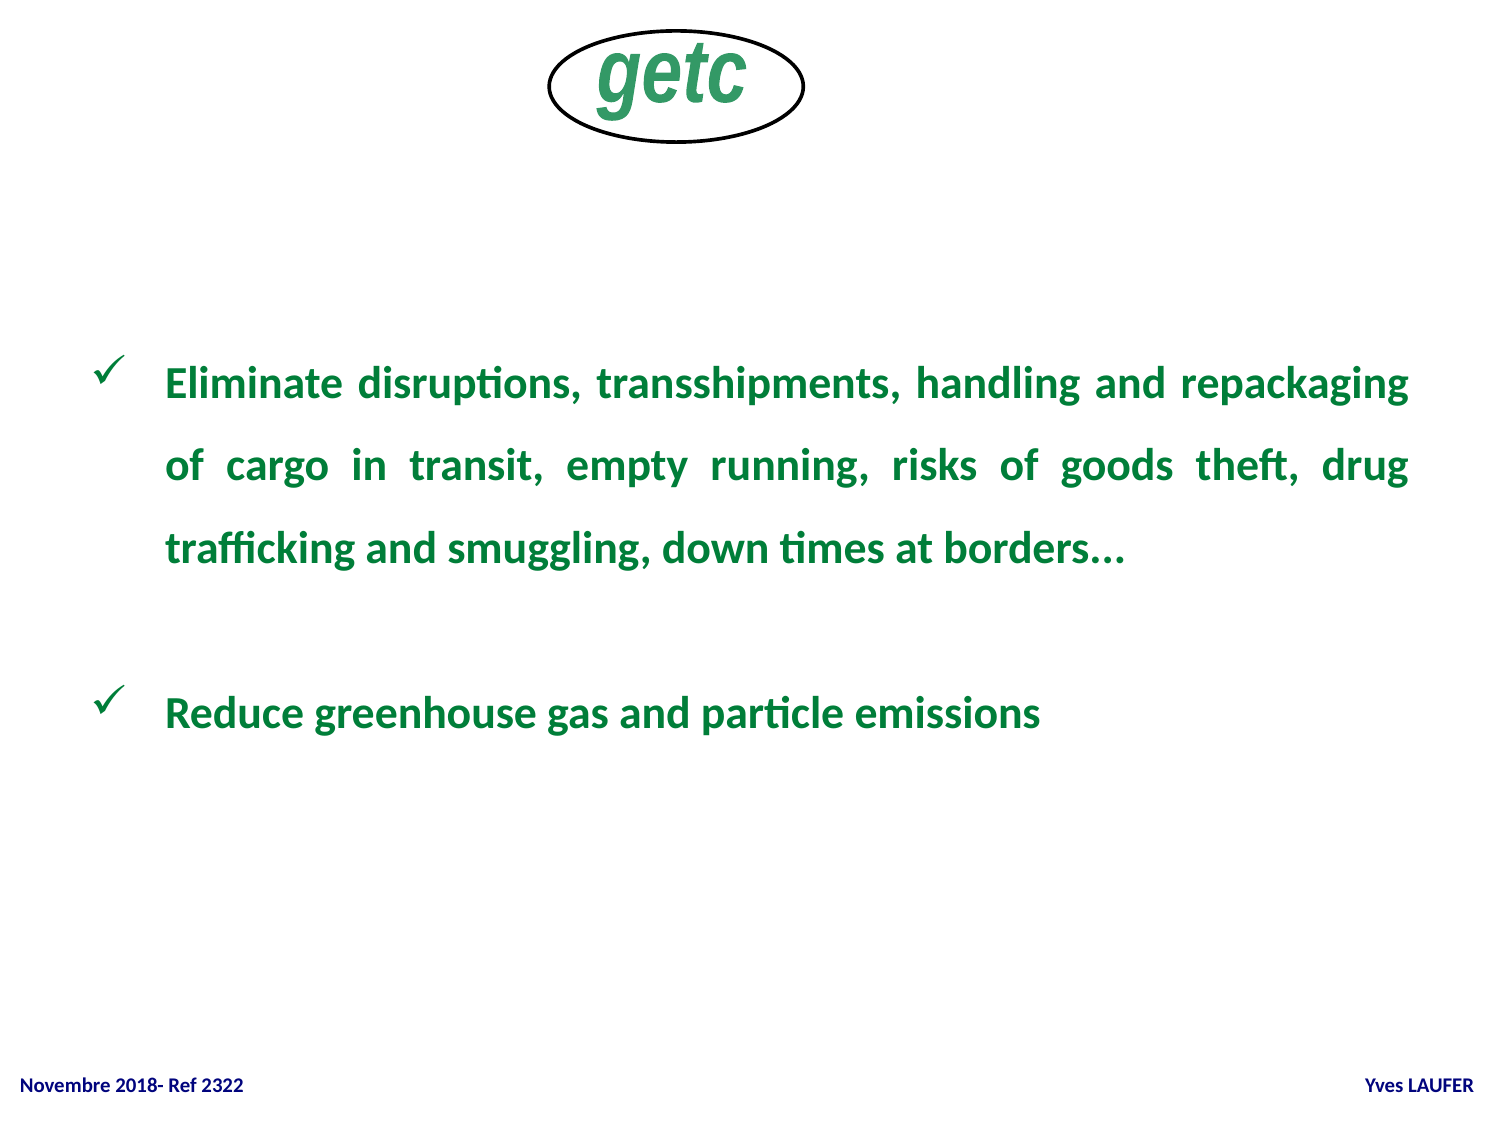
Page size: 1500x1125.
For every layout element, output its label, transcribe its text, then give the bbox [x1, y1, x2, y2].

list Eliminate disruptions, transshipments, handling and repackaging of cargo in transit, empty running, risks of goods theft, drug trafficking and smuggling, down times at borders... Reduce greenhouse gas and particle emissions [75, 262, 1425, 1005]
footer Novembre 2018- Ref 2322 Yves LAUFER [0, 1042, 1495, 1125]
text_box [549, 30, 804, 143]
